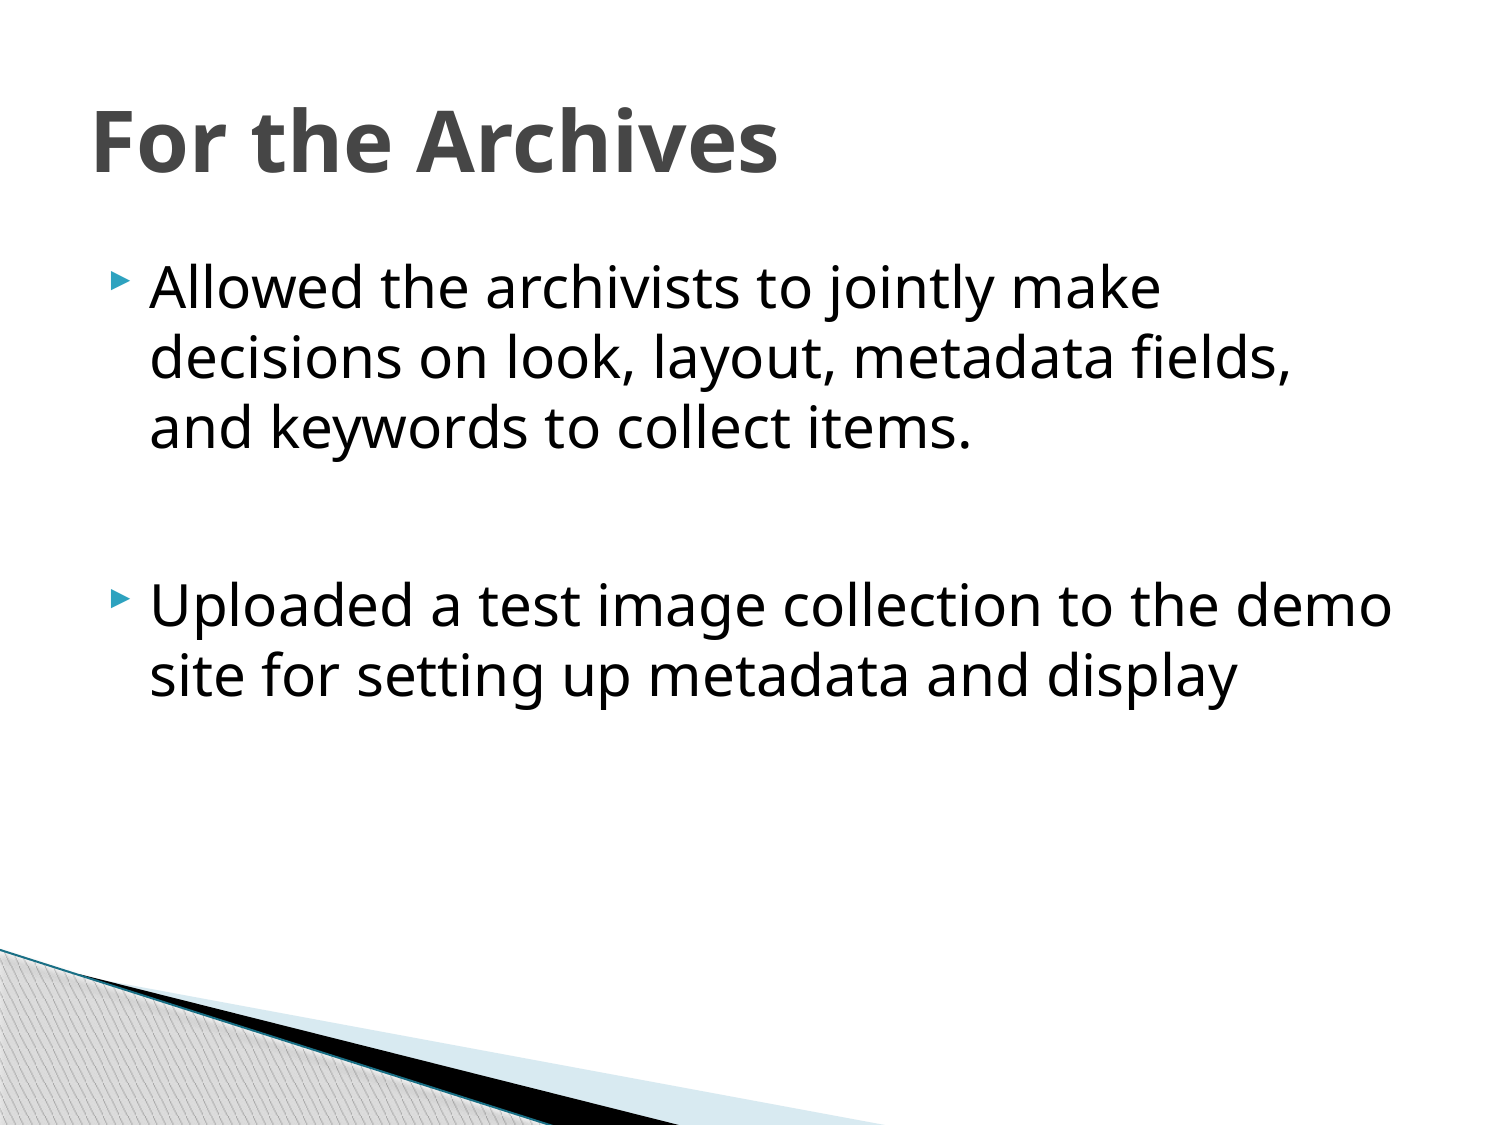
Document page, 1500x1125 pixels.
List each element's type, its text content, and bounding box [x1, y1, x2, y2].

title For the Archives [75, 45, 1425, 233]
list Allowed the archivists to jointly make decisions on look, layout, metadata fields, and keywords to collect items. Uploaded a test image collection to the demo site for setting up metadata and display [75, 243, 1425, 986]
